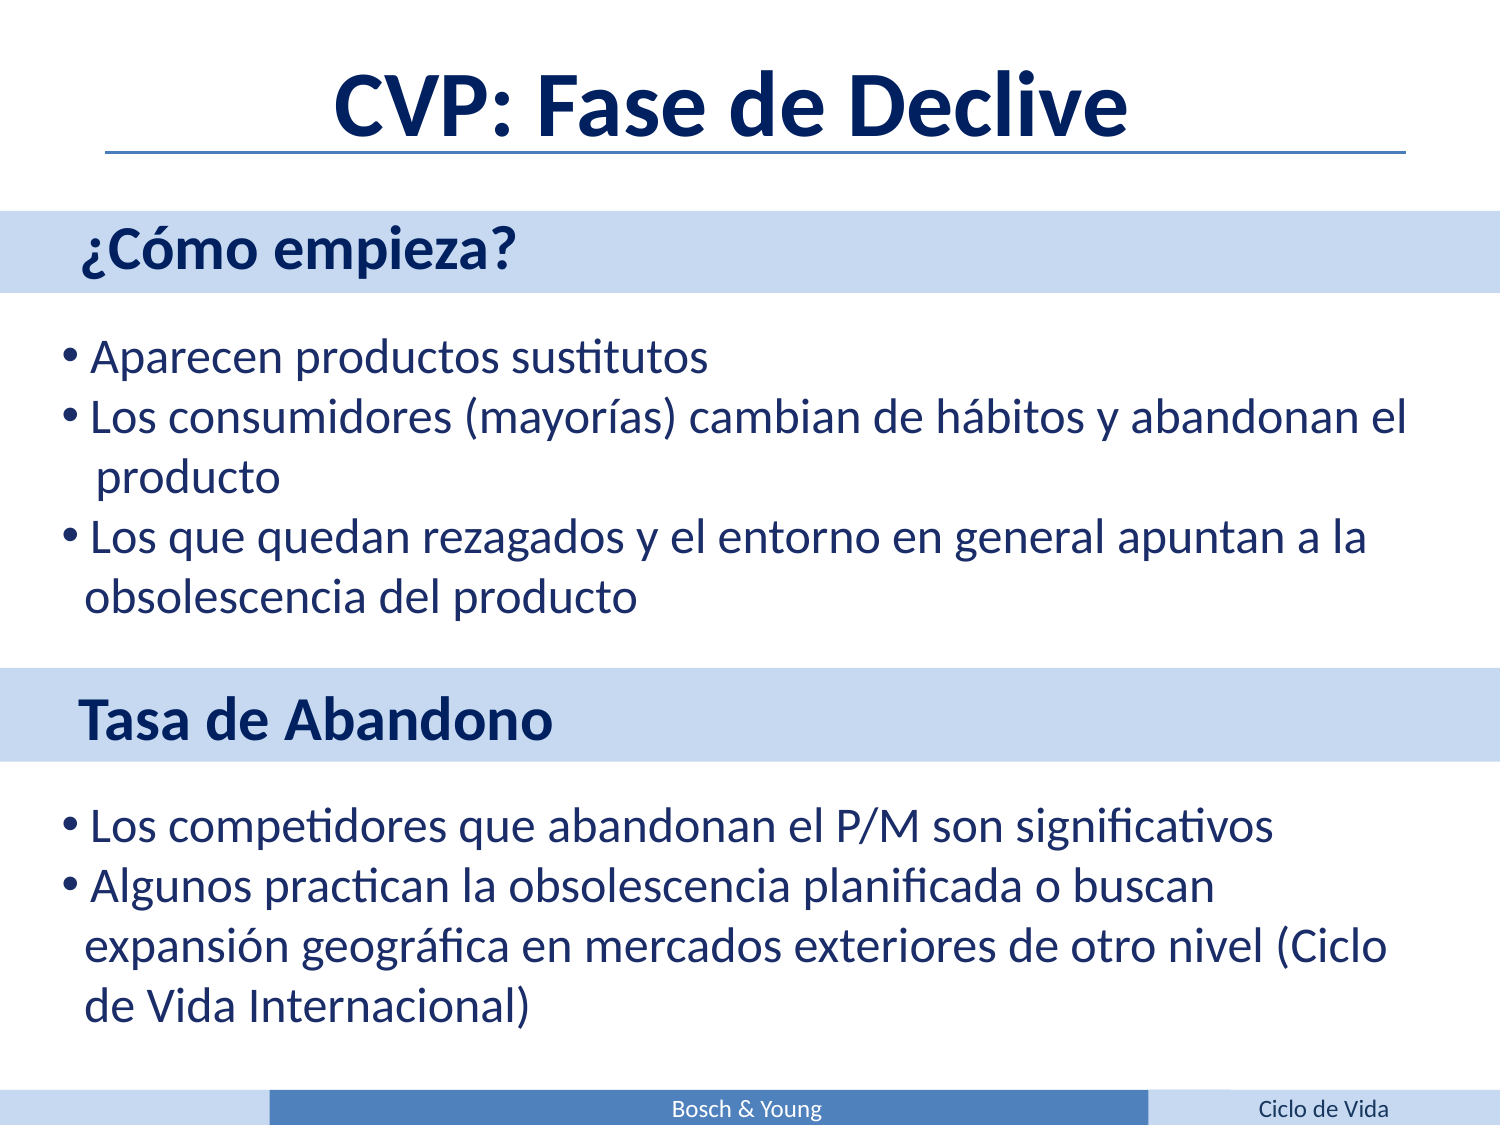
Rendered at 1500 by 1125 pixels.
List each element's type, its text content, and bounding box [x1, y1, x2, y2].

text_box Ciclo de Vida [1146, 1088, 1500, 1125]
text_box CVP: Fase de Declive [46, 35, 1418, 163]
text_box Aparecen productos sustitutos Los consumidores (mayorías) cambian de hábitos y abandonan el producto Los que quedan rezagados y el entorno en general apuntan a la obsolescencia del producto [46, 316, 1430, 632]
text_box Los competidores que abandonan el P/M son significativos Algunos practican la obsolescencia planificada o buscan expansión geográfica en mercados exteriores de otro nivel (Ciclo de Vida Internacional) [46, 785, 1430, 1041]
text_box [0, 199, 1500, 294]
text_box [0, 1088, 272, 1125]
text_box Bosch & Young [272, 1088, 1146, 1125]
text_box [0, 667, 1500, 762]
